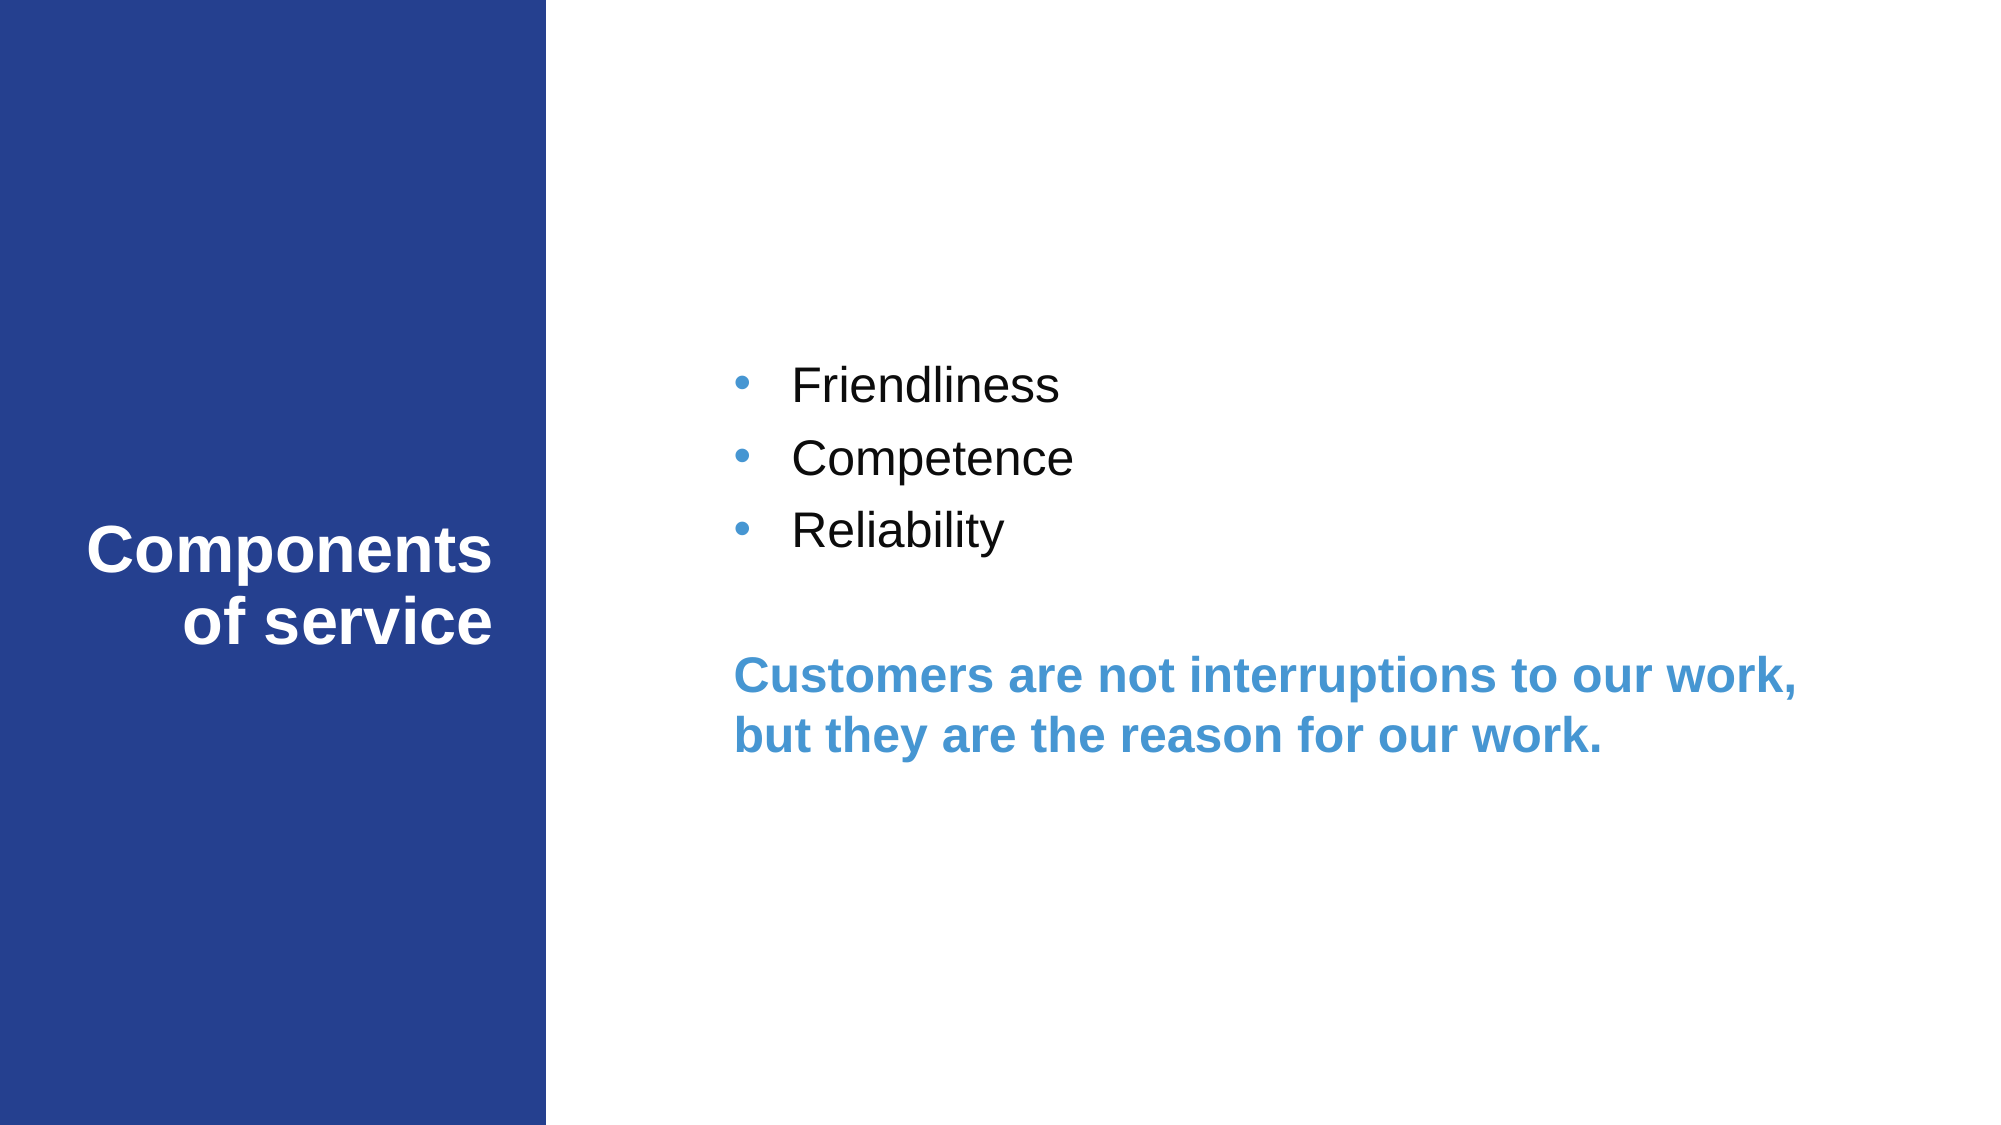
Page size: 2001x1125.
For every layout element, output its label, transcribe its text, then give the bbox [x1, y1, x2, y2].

title Components of service [37, 448, 509, 667]
list Friendliness Competence Reliability Customers are not interruptions to our work, but they are the reason for our work. [701, 107, 1866, 1009]
